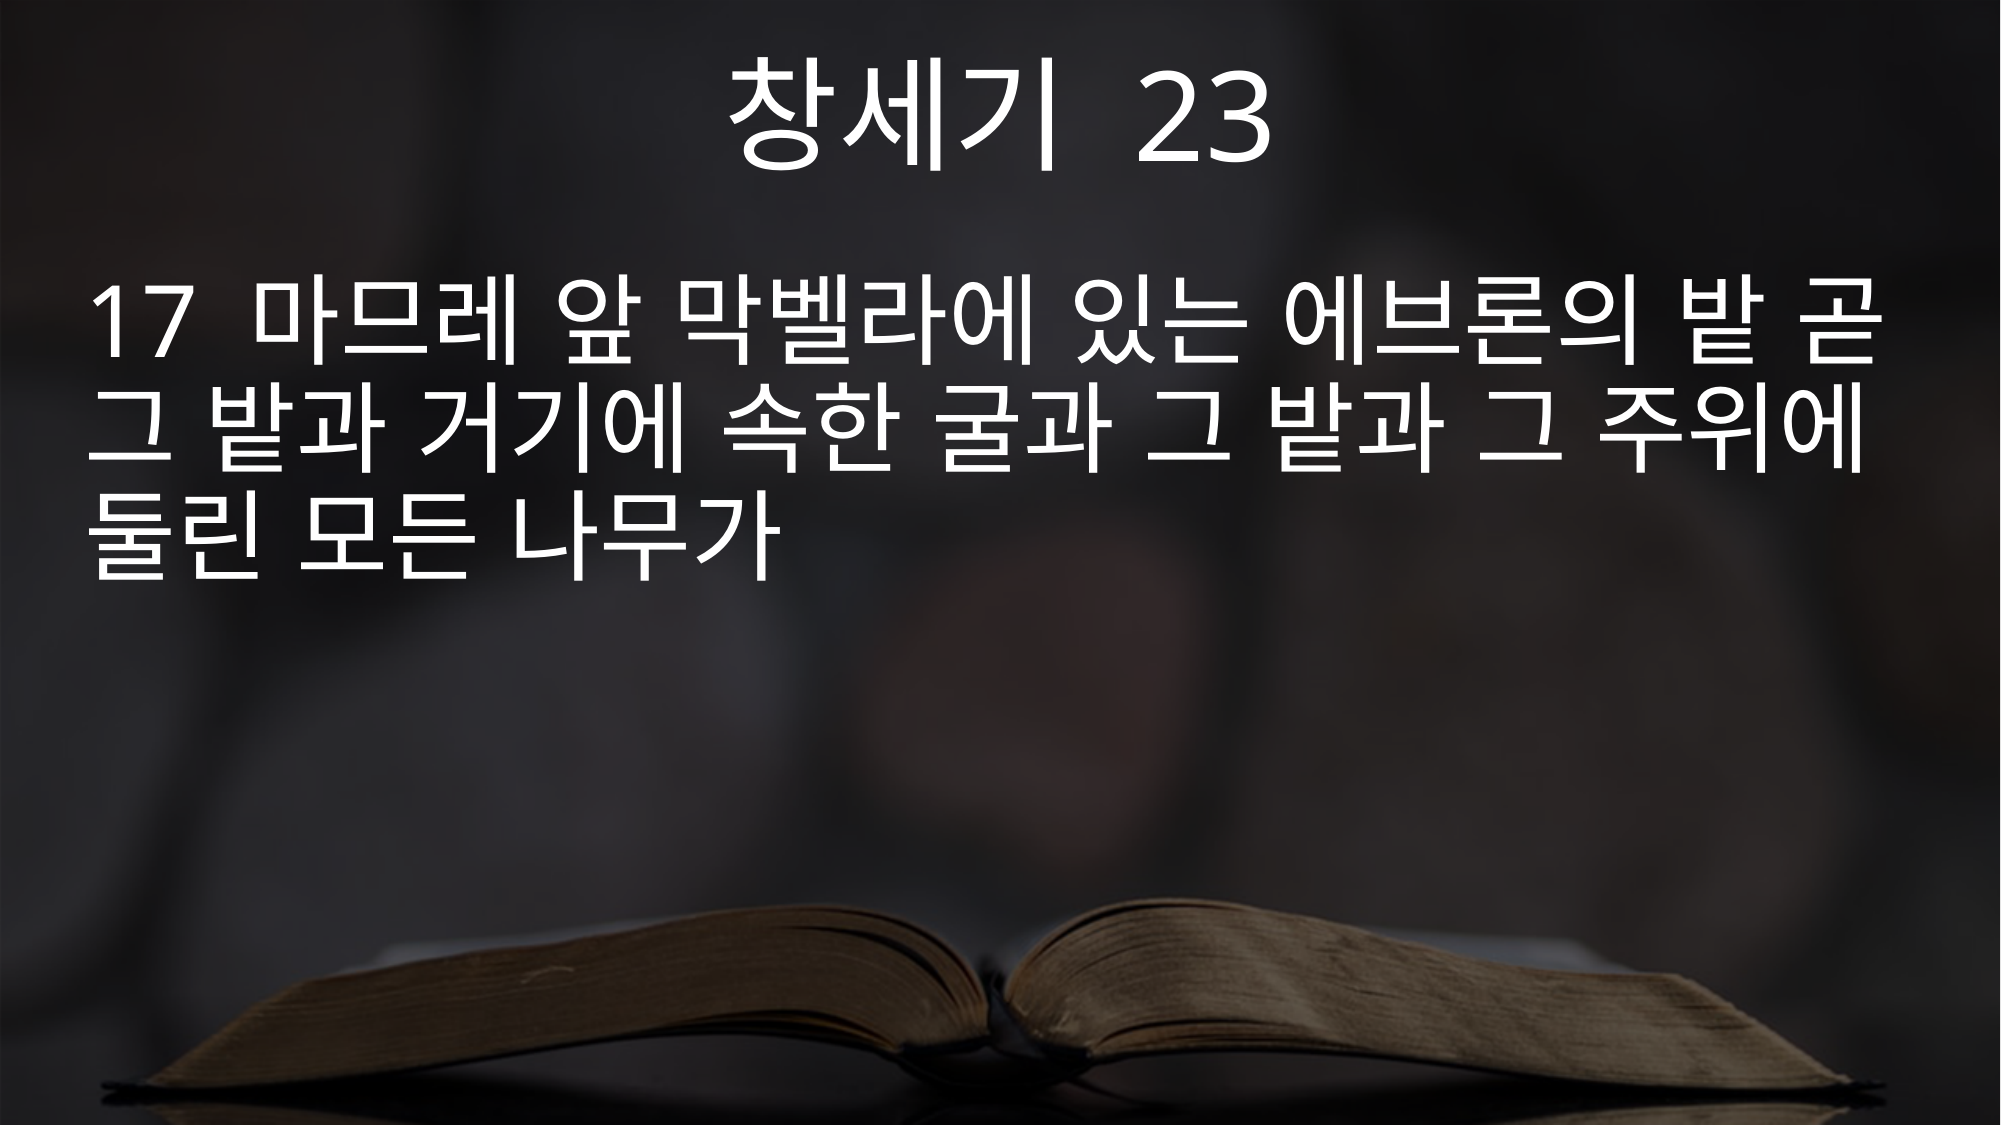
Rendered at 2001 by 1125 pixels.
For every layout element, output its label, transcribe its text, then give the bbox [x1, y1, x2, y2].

list 17 마므레 앞 막벨라에 있는 에브론의 밭 곧 그 밭과 거기에 속한 굴과 그 밭과 그 주위에 둘린 모든 나무가 [69, 263, 1953, 423]
footer 창세기 23 [0, 32, 2000, 192]
picture [0, 0, 2001, 1125]
